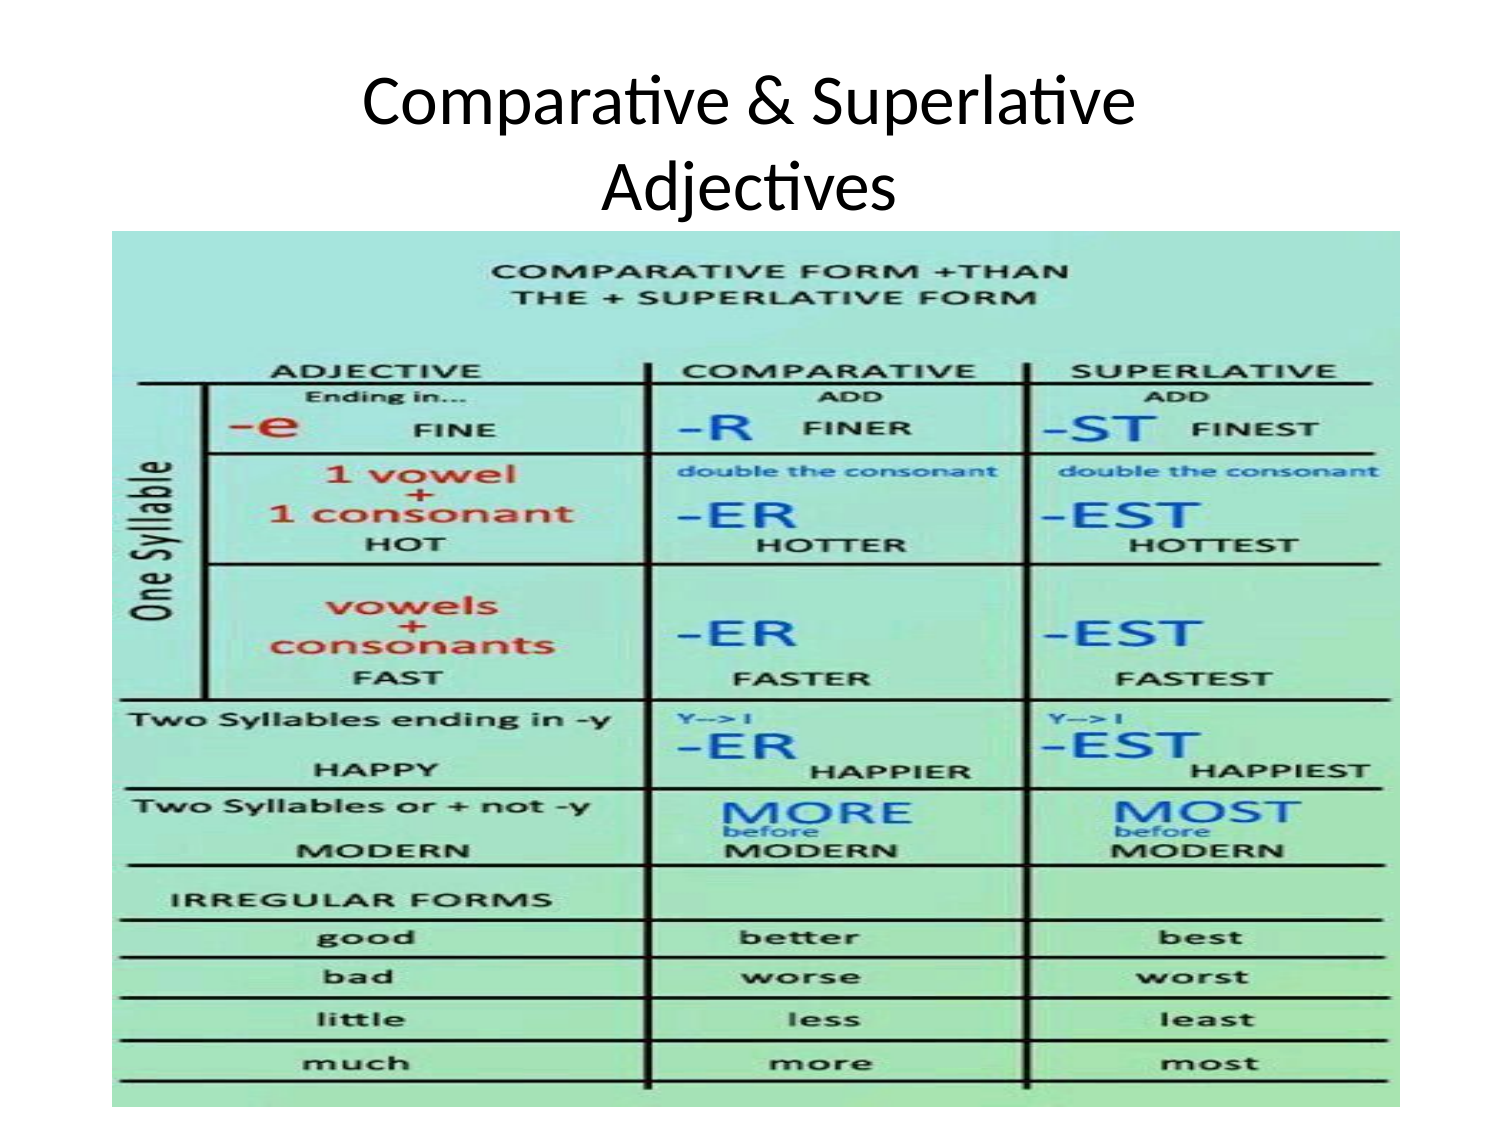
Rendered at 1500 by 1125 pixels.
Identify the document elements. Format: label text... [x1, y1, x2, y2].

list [111, 231, 1400, 1107]
title Comparative & Superlative Adjectives [75, 45, 1425, 233]
